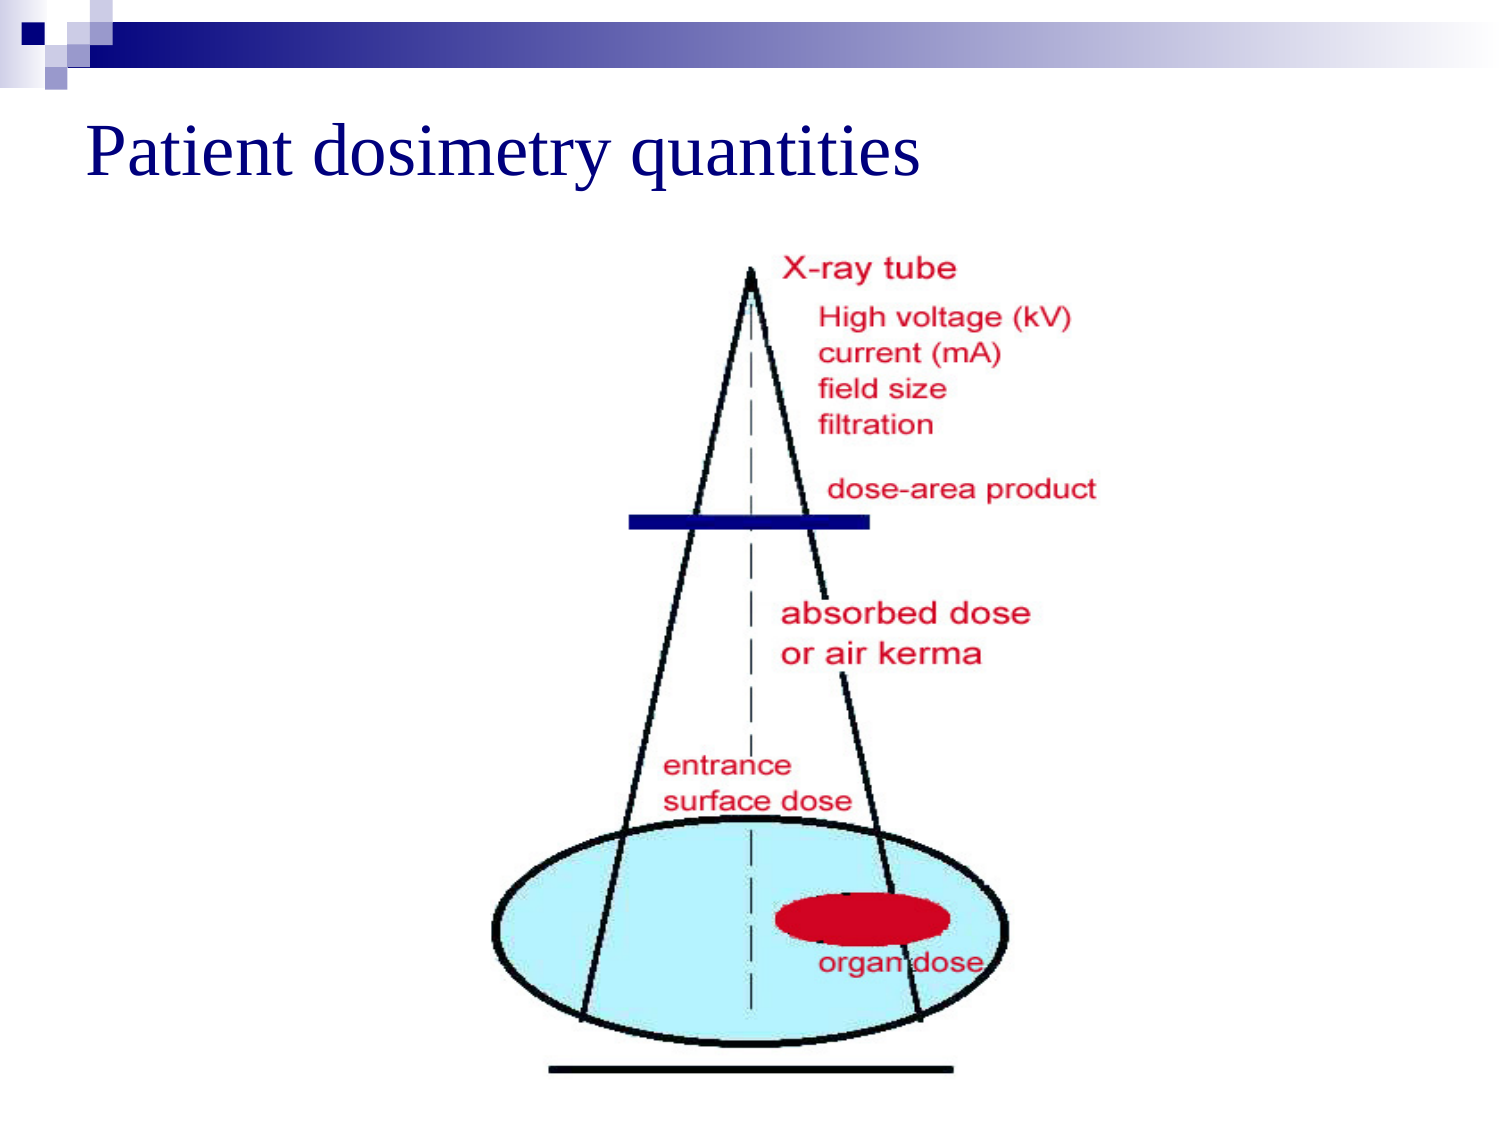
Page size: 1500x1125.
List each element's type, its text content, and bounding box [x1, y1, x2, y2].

title Patient dosimetry quantities [70, 82, 1471, 209]
picture [489, 243, 1113, 1082]
